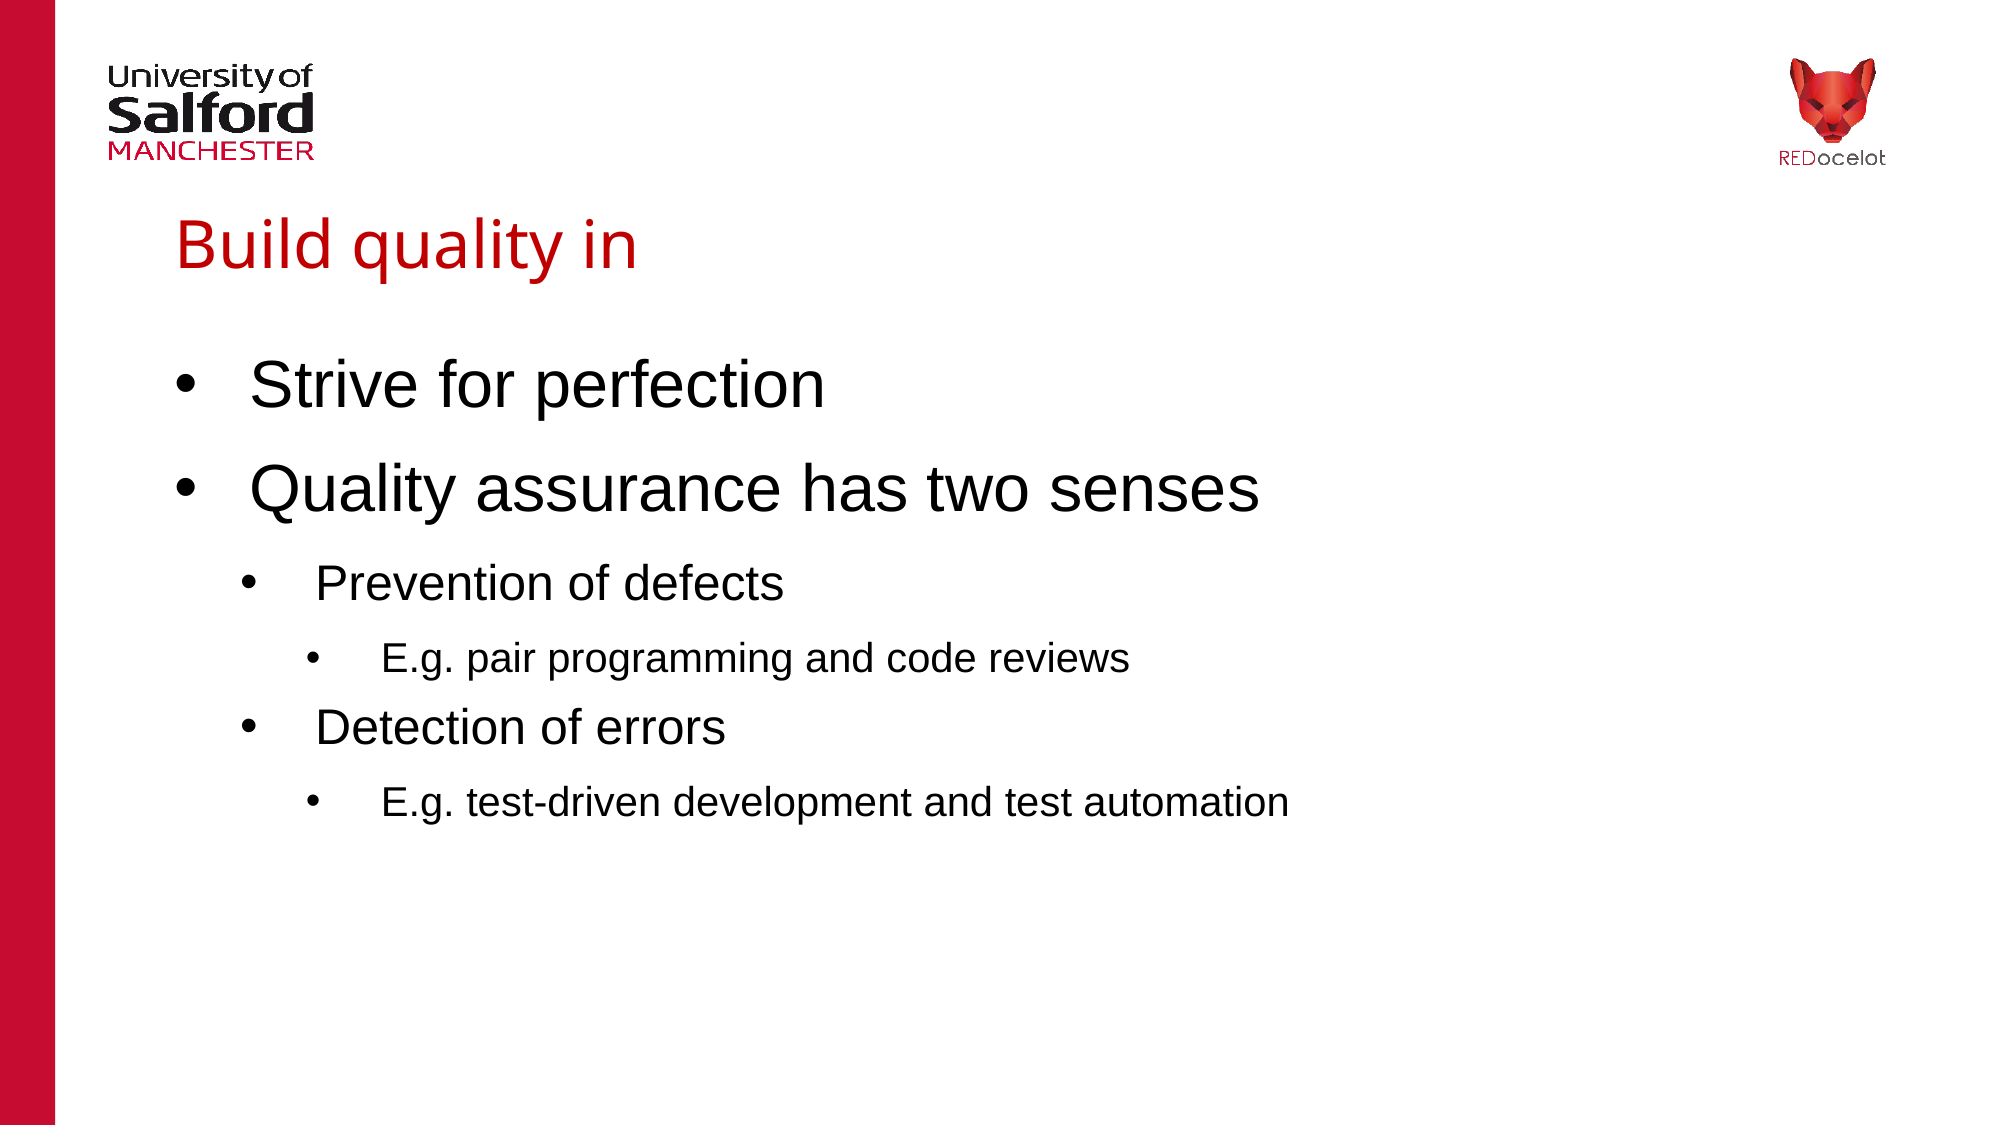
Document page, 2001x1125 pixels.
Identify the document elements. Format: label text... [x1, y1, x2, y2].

picture [60, 27, 362, 196]
picture [1766, 43, 1899, 180]
list Strive for perfection Quality assurance has two senses Prevention of defects E.g. pair programming and code reviews Detection of errors E.g. test-driven development and test automation [159, 340, 1899, 1004]
title Build quality in [159, 201, 1899, 310]
